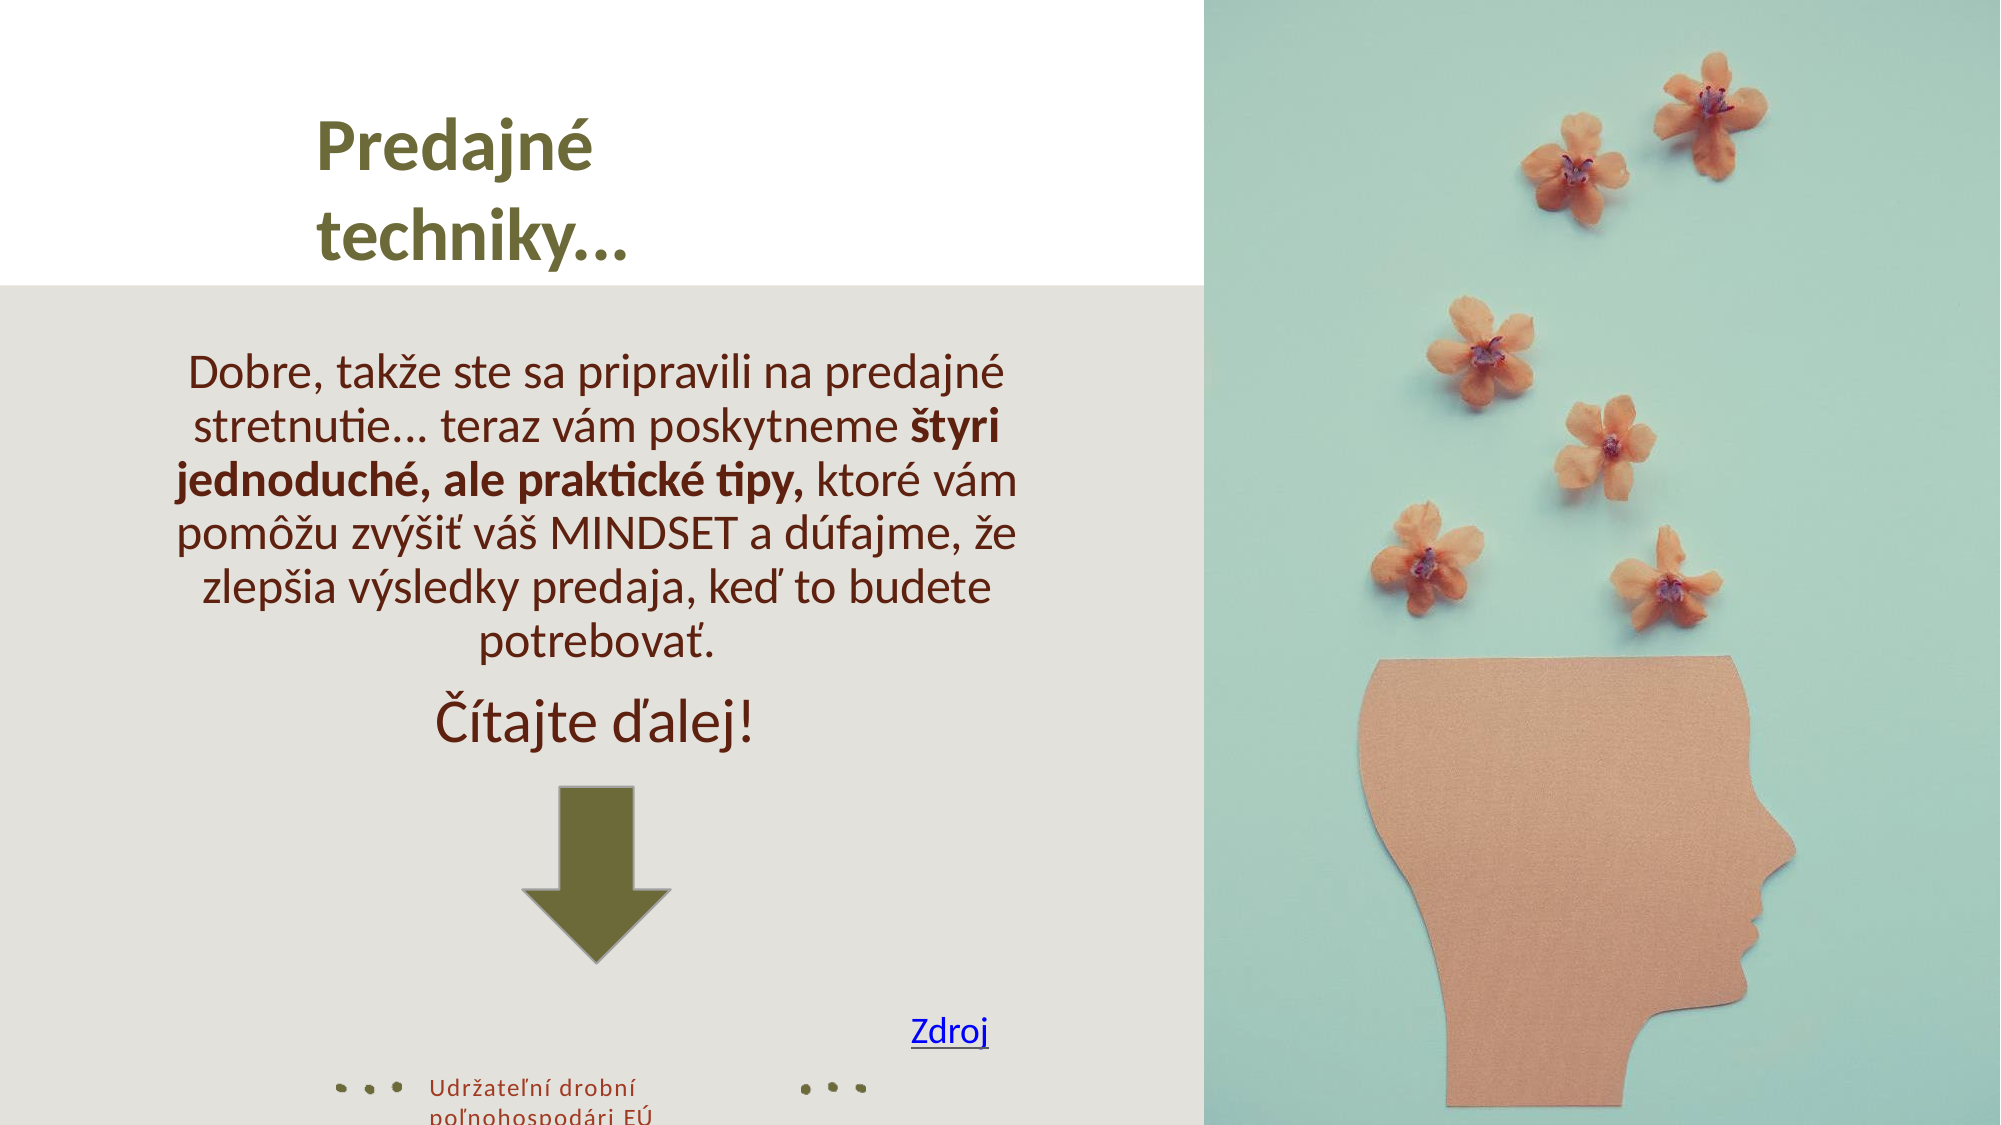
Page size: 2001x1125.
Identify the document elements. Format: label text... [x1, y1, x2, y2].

title Predajné techniky... [314, 93, 327, 283]
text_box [0, 285, 327, 1125]
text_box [332, 0, 2000, 1125]
